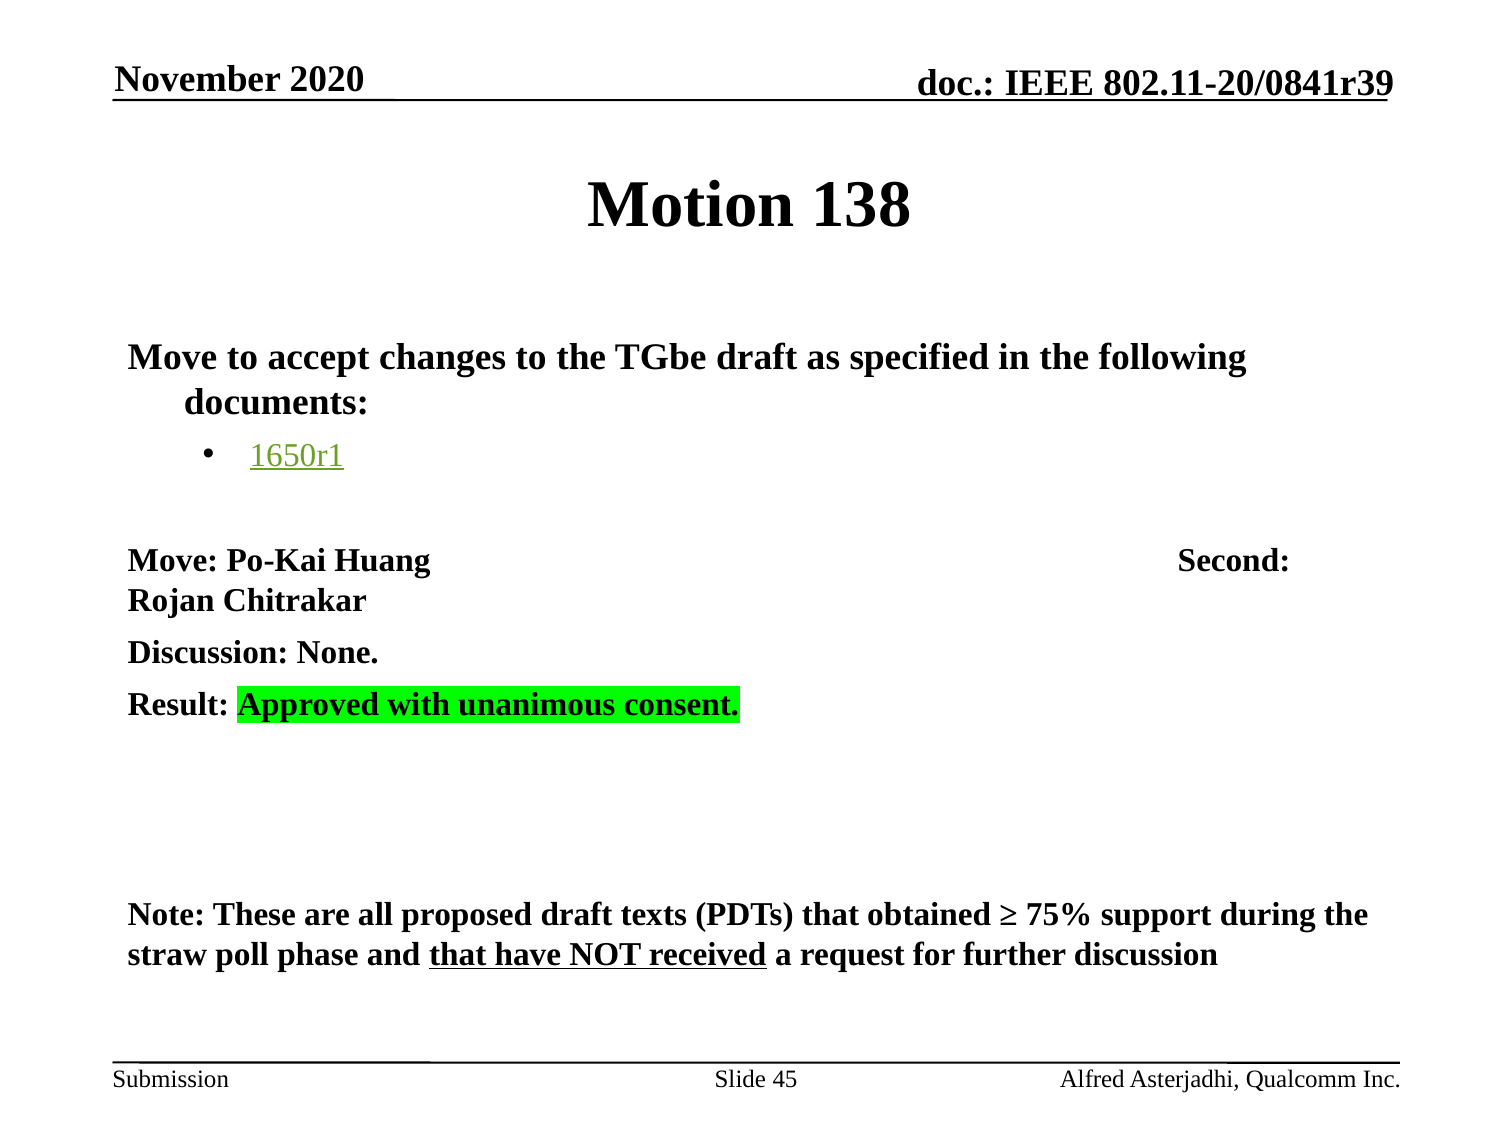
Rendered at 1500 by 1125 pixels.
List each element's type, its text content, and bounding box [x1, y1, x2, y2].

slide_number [114, 54, 423, 100]
footer Alfred Asterjadhi, Qualcomm Inc. [878, 1061, 1402, 1093]
slide_number Slide 45 [712, 1061, 800, 1123]
title Motion 138 [112, 112, 1388, 288]
list Move to accept changes to the TGbe draft as specified in the following documents: 1650r1 Move: Po-Kai Huang Second: Rojan Chitrakar Discussion: None. Result: Approved with unanimous consent. Note: These are all proposed draft texts (PDTs) that obtained ≥ 75% support during the straw poll phase and that have NOT received a request for further discussion [112, 324, 1388, 1063]
